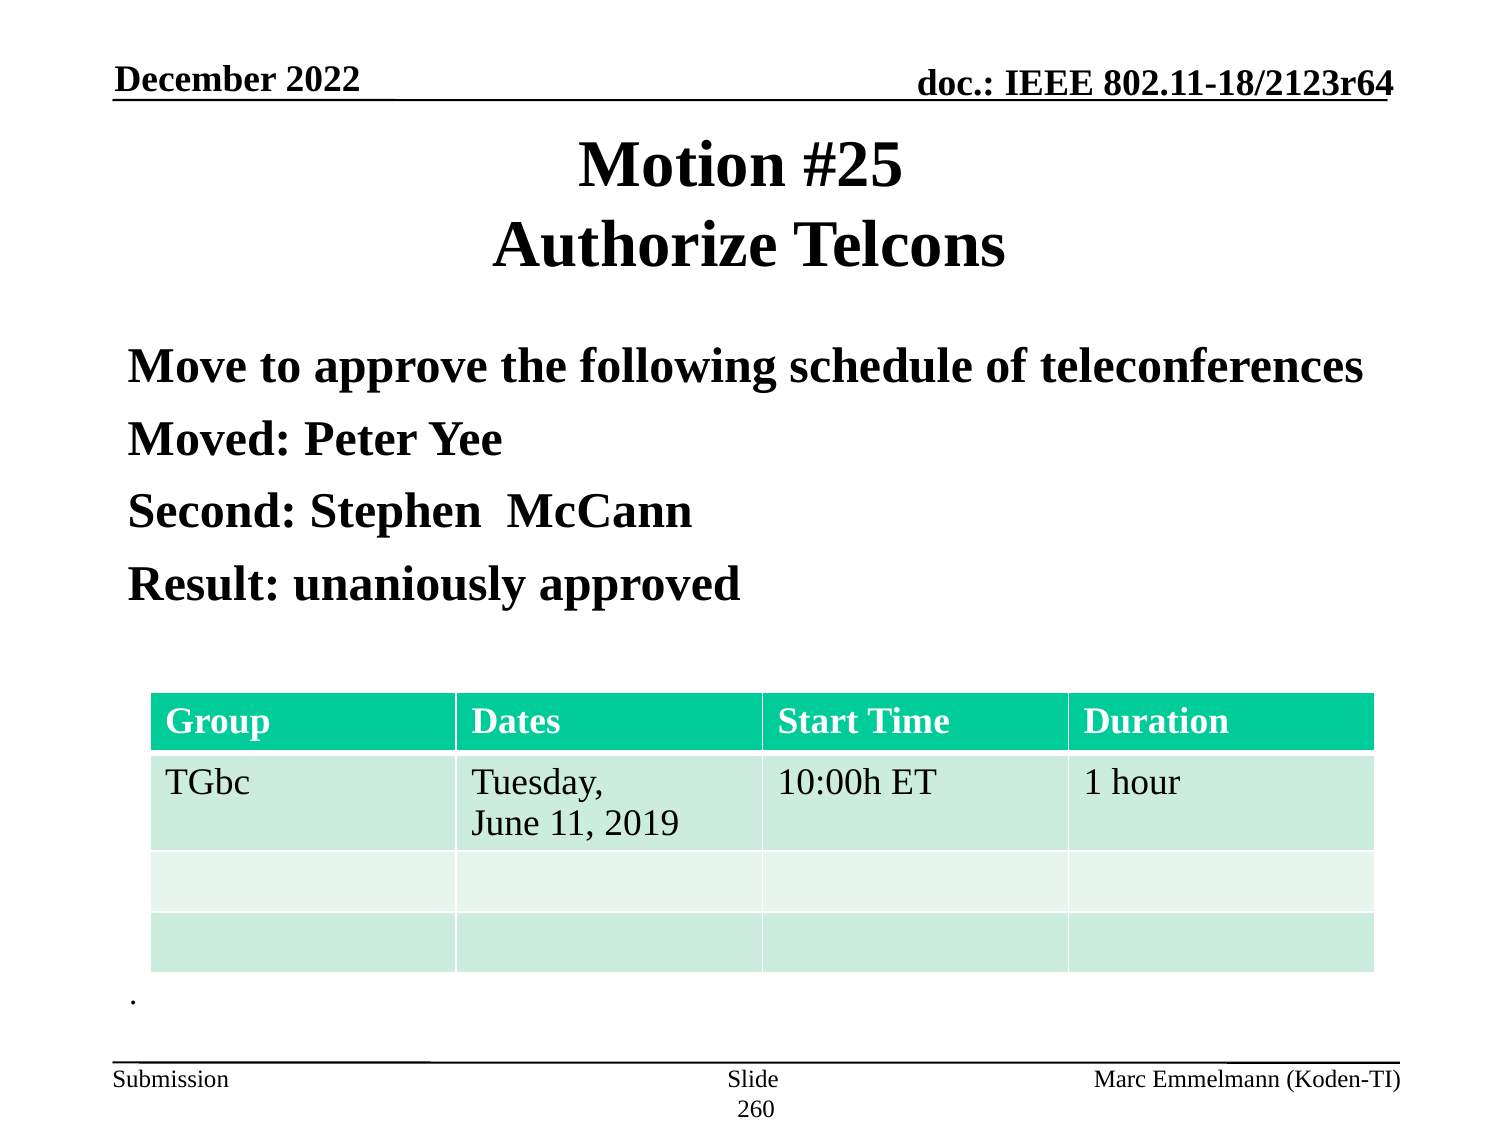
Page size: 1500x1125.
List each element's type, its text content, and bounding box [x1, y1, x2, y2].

slide_number Slide 260 [712, 1061, 800, 1123]
table_cell 10:00h ET [763, 756, 1068, 850]
table_cell Tuesday, June 11, 2019 [457, 756, 762, 850]
table_header Group [151, 693, 455, 750]
table_cell [457, 913, 762, 964]
table_cell [151, 913, 455, 964]
table_cell [457, 852, 762, 911]
table_header Dates [457, 693, 762, 750]
table_header Duration [1069, 693, 1374, 750]
table_cell [763, 852, 1068, 911]
table_cell TGbc [151, 756, 455, 850]
text_box . [114, 964, 1375, 1019]
table_header Start Time [763, 693, 1068, 750]
table_cell 1 hour [1069, 756, 1374, 850]
table_cell [1069, 913, 1374, 964]
title Motion #25 Authorize Telcons [112, 112, 1388, 288]
list Move to approve the following schedule of teleconferences Moved: Peter Yee Second: Stephen McCann Result: unaniously approved [112, 324, 1388, 626]
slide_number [114, 54, 423, 100]
footer Marc Emmelmann (Koden-TI) [878, 1061, 1402, 1093]
table_cell [151, 852, 455, 911]
table_cell [1069, 852, 1374, 911]
table_cell [763, 913, 1068, 964]
